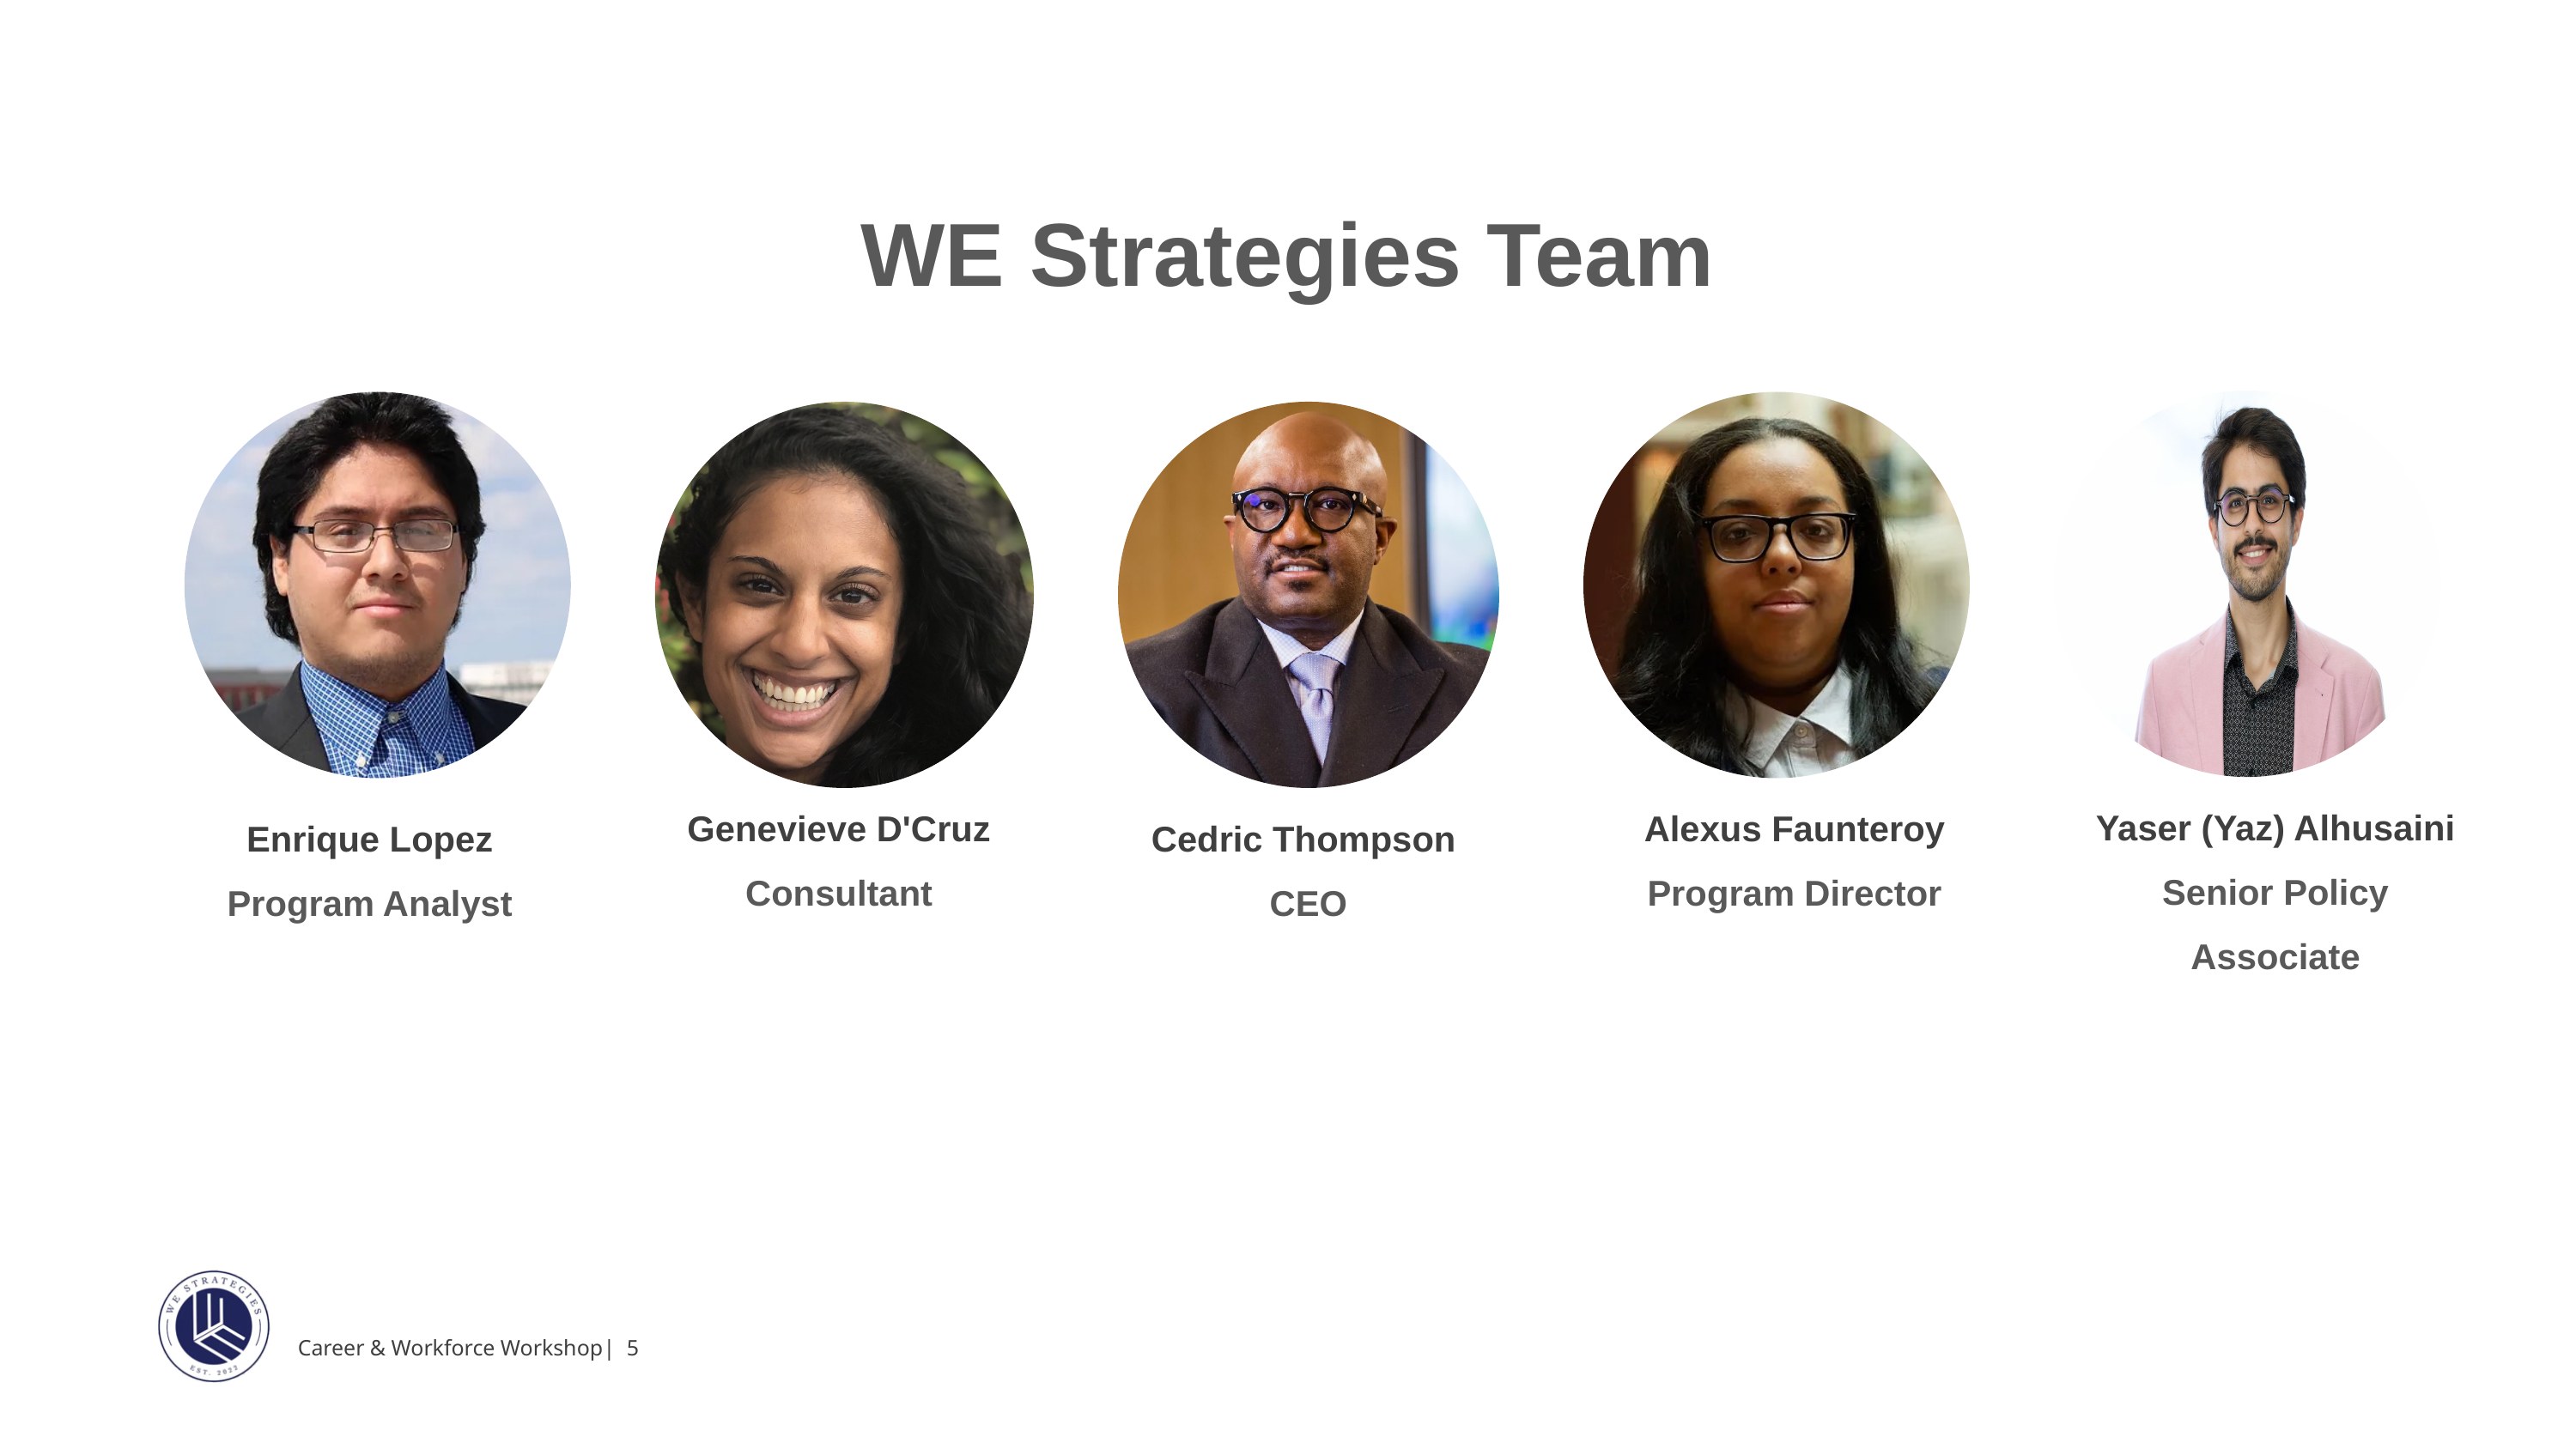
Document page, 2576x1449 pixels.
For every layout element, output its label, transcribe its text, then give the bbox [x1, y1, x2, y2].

picture [1117, 401, 1500, 789]
picture [155, 1267, 273, 1385]
text_box Alexus Faunteroy Program Director [1601, 778, 1989, 920]
picture [1583, 391, 1971, 779]
text_box Genevieve D'Cruz Consultant [646, 778, 1033, 920]
text_box Yaser (Yaz) Alhusaini Senior Policy Associate [2069, 777, 2482, 984]
picture [2053, 390, 2441, 778]
picture [184, 391, 571, 779]
text_box Enrique Lopez Program Analyst [176, 787, 563, 930]
picture [654, 401, 1035, 789]
text_box WE Strategies Team [731, 138, 1845, 311]
text_box Cedric Thompson CEO [1115, 792, 1502, 930]
